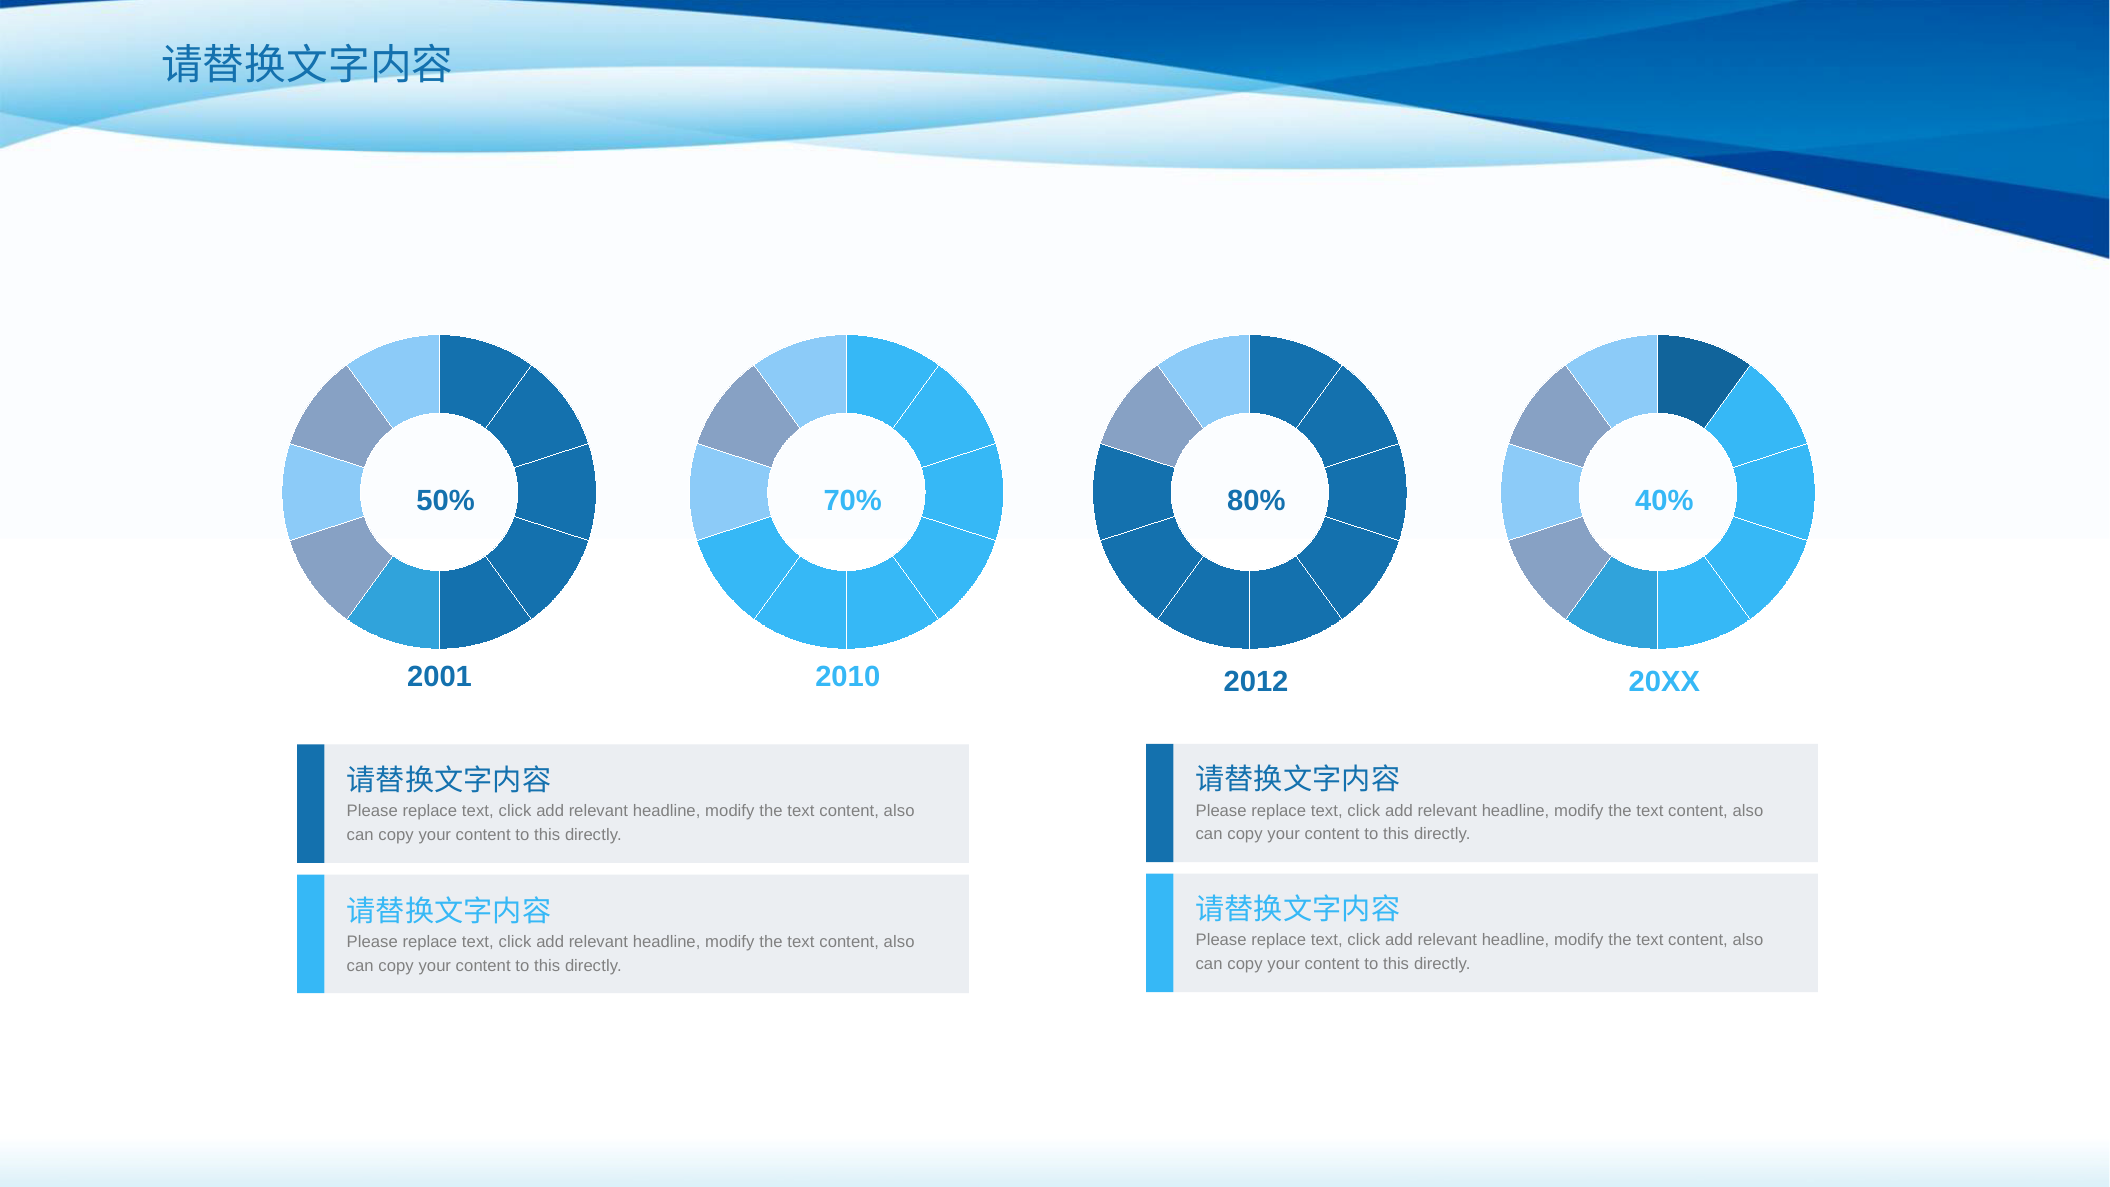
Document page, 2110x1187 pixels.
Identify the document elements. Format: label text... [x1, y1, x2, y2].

chart [275, 318, 603, 666]
chart [1085, 318, 1414, 666]
text_box 2010 [815, 666, 881, 692]
picture [0, 0, 2110, 1187]
chart [682, 318, 1011, 666]
text_box 2001 [407, 666, 473, 692]
text_box 请替换文字内容 [145, 22, 500, 94]
text_box 20XX [1628, 666, 1701, 698]
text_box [1146, 743, 1818, 863]
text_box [1146, 873, 1818, 993]
chart [1494, 318, 1822, 666]
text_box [297, 874, 969, 994]
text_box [297, 744, 969, 863]
text_box 2012 [1223, 666, 1289, 698]
